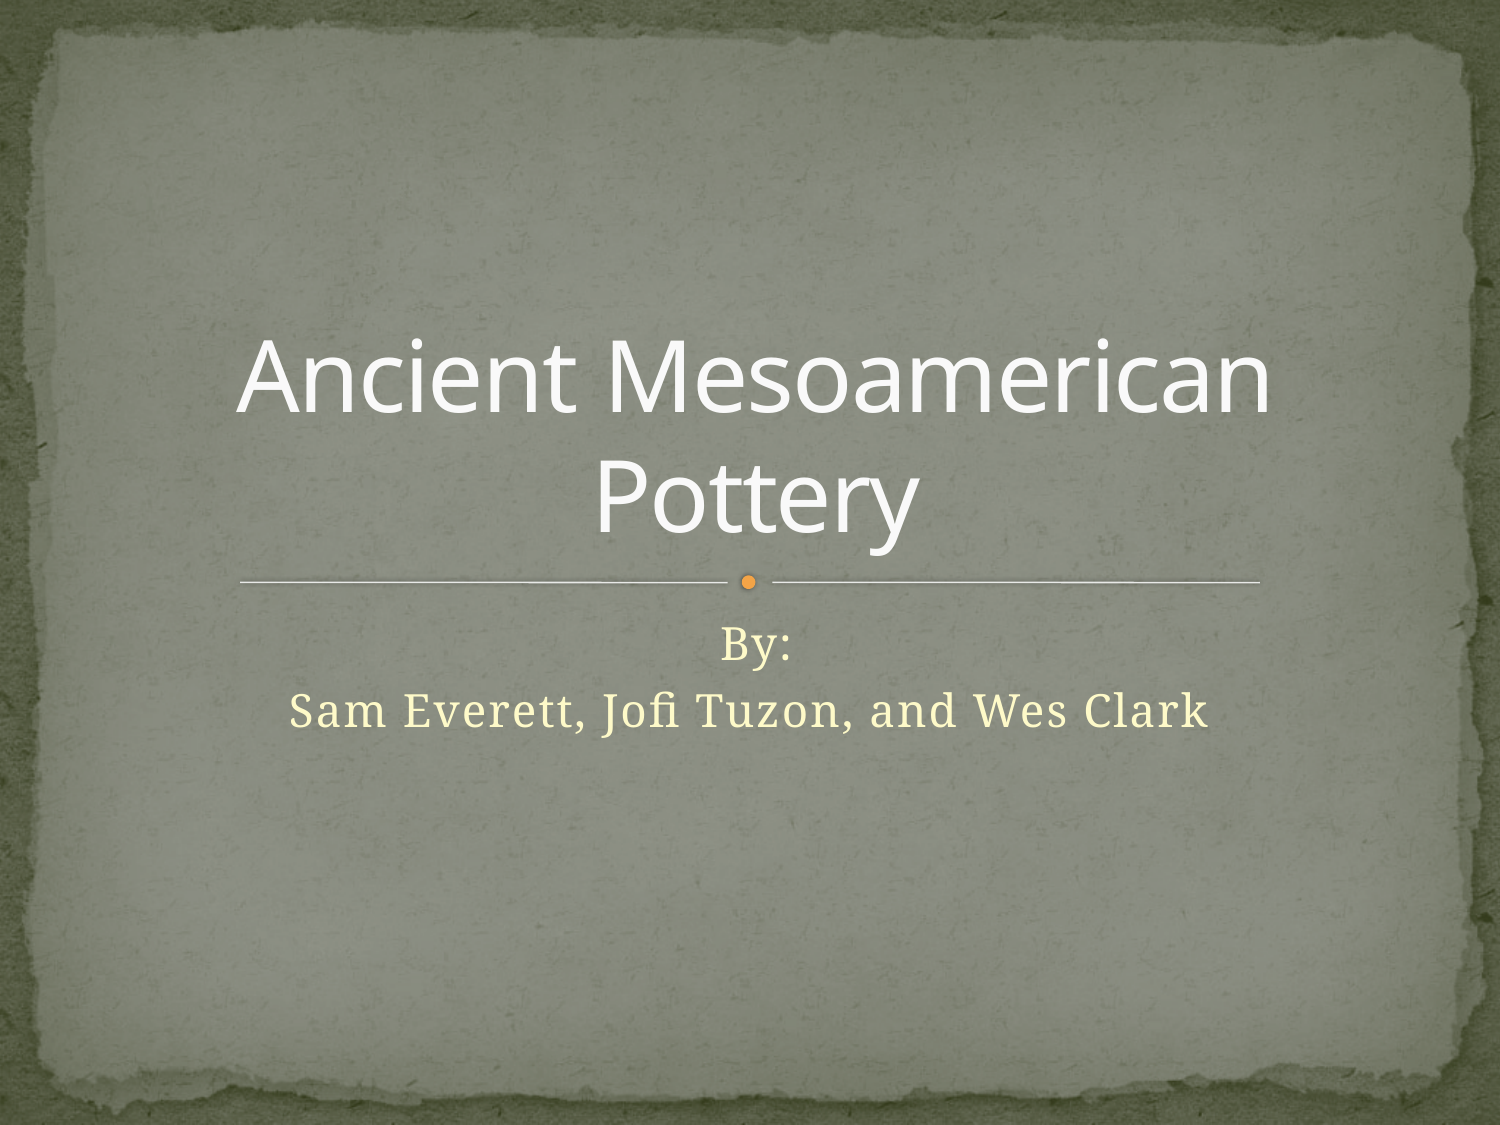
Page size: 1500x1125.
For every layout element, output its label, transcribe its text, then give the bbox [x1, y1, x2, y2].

subtitle By: Sam Everett, Jofi Tuzon, and Wes Clark [75, 606, 1438, 795]
title Ancient Mesoamerican Pottery [74, 235, 1438, 561]
